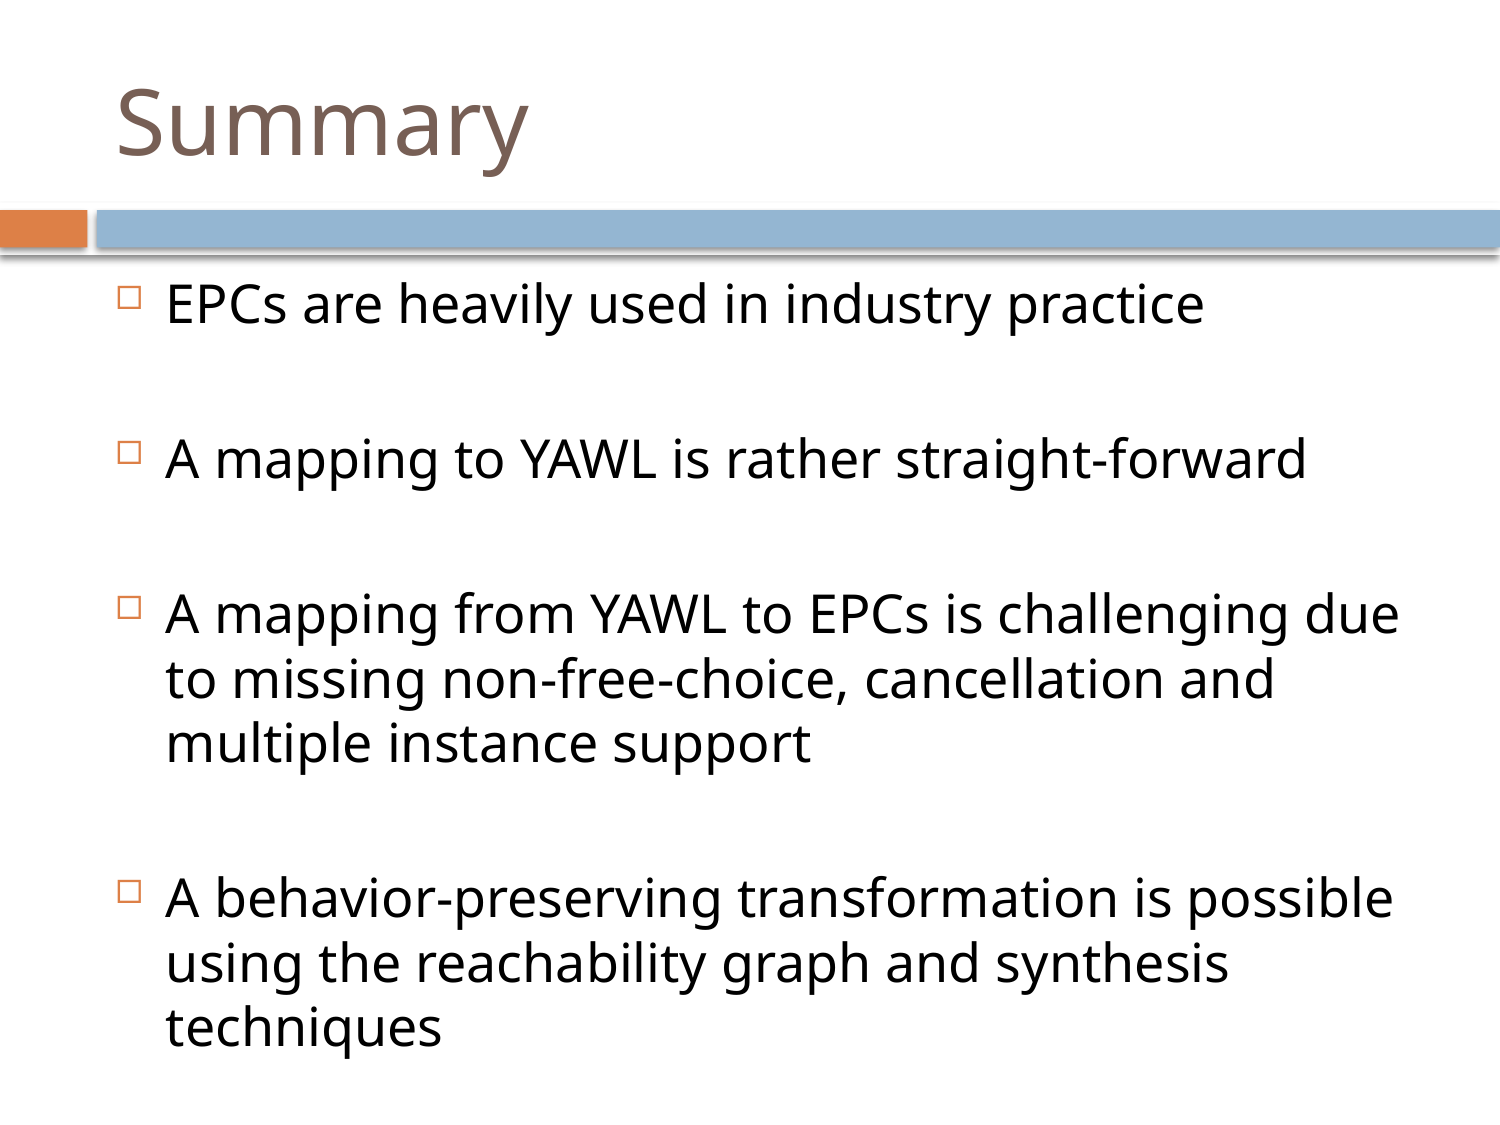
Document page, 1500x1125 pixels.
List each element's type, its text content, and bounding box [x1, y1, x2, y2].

list EPCs are heavily used in industry practice A mapping to YAWL is rather straight-forward A mapping from YAWL to EPCs is challenging due to missing non-free-choice, cancellation and multiple instance support A behavior-preserving transformation is possible using the reachability graph and synthesis techniques [100, 262, 1438, 1069]
title Summary [100, 37, 1438, 200]
